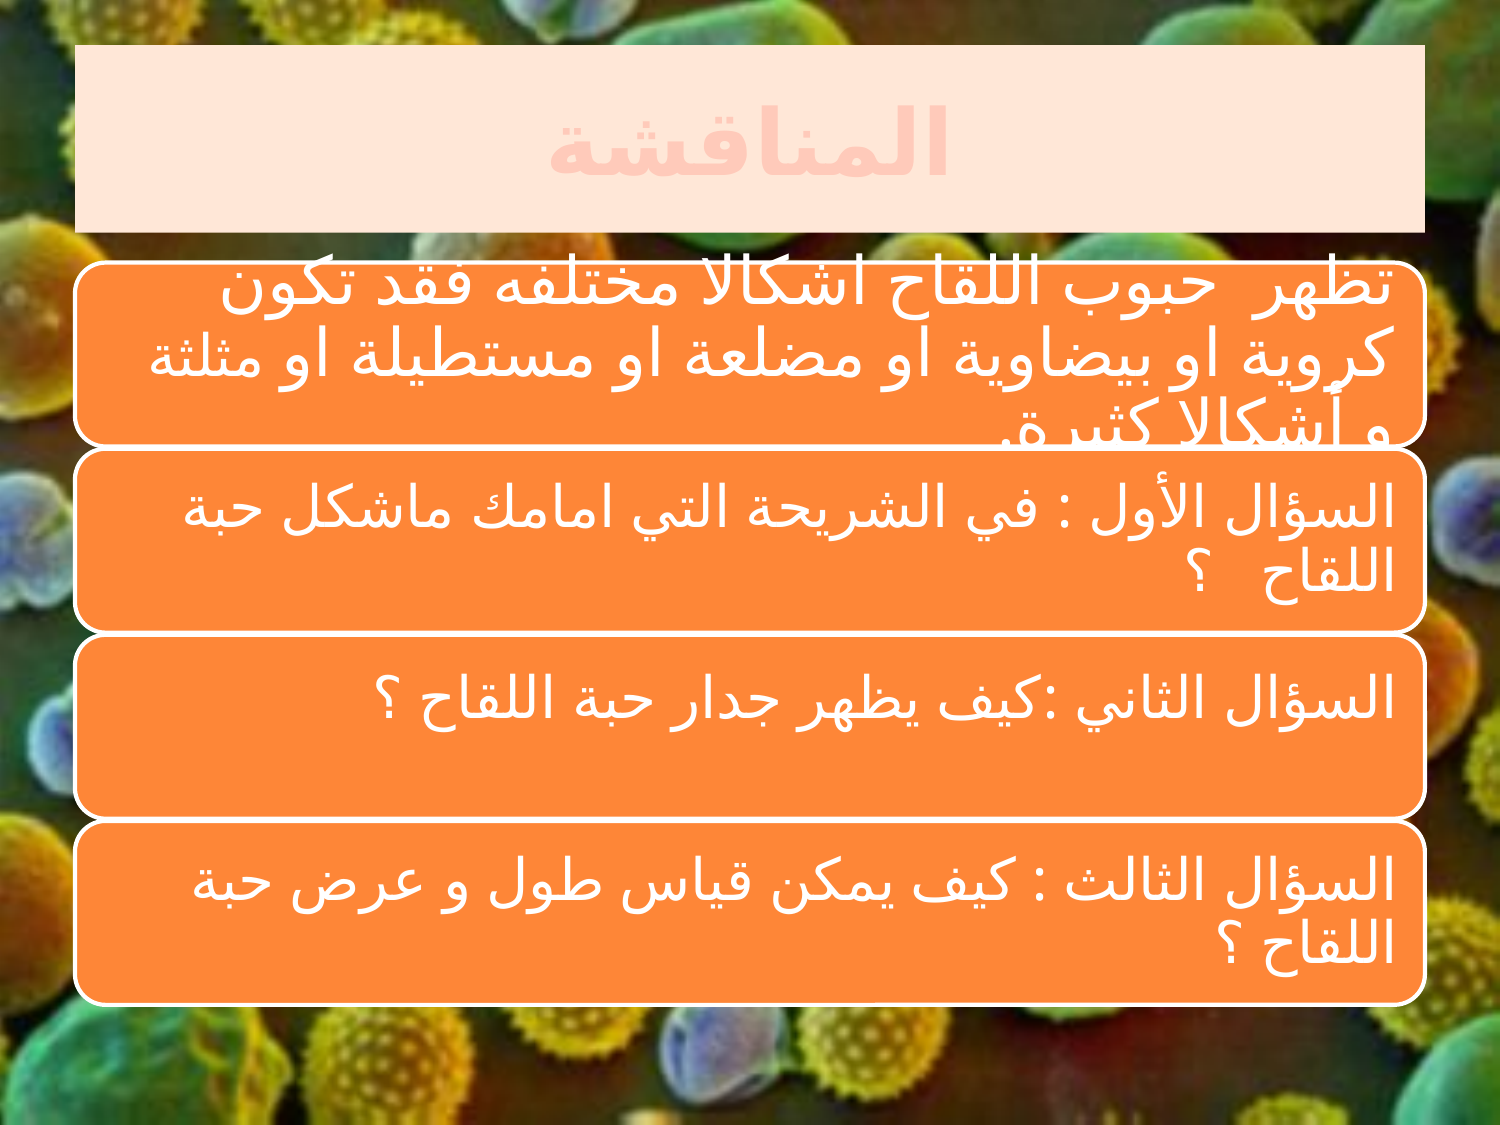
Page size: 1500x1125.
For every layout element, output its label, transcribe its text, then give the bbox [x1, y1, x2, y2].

title المناقشة [75, 45, 1425, 233]
picture [0, 0, 1500, 1125]
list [74, 262, 1426, 1006]
